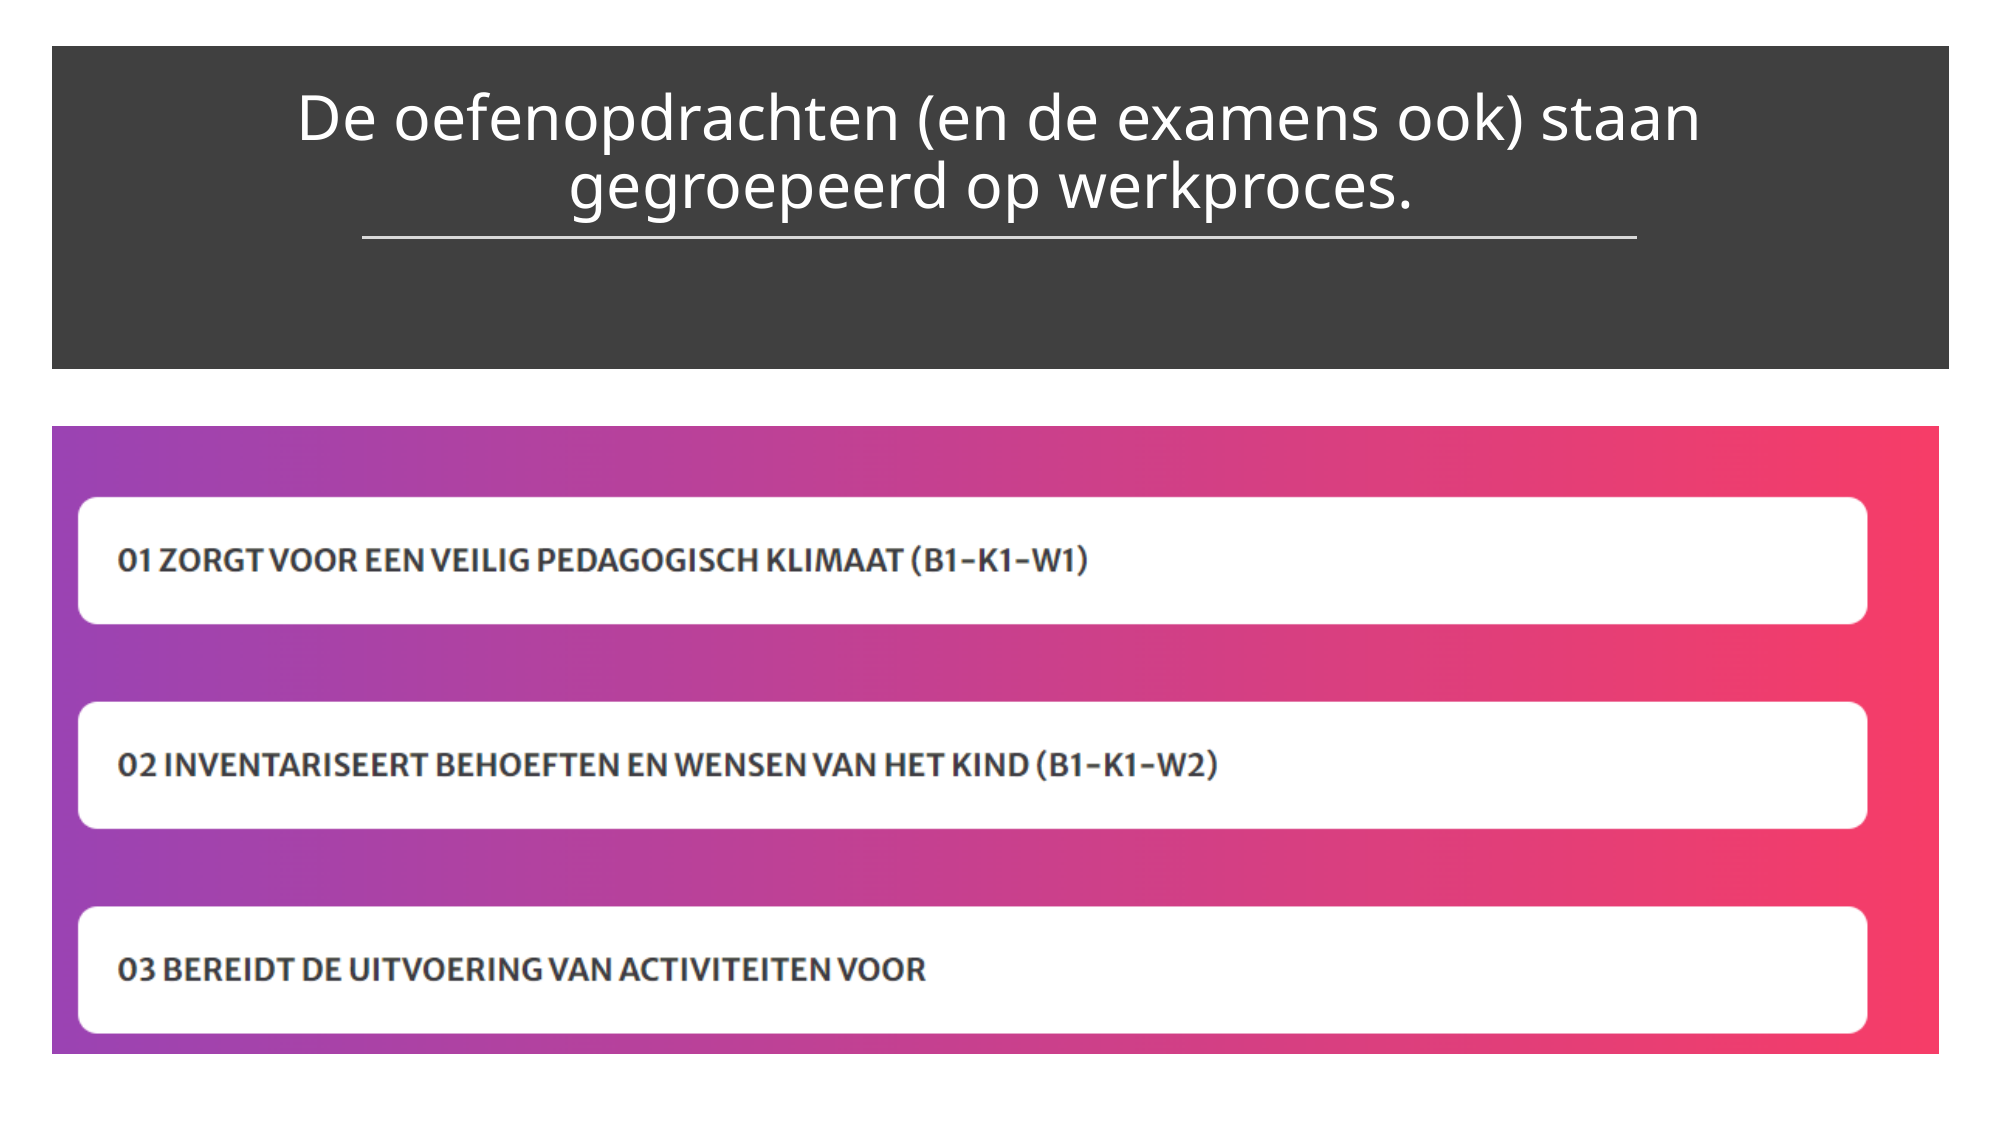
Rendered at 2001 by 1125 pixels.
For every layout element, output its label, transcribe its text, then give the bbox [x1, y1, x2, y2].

text_box [61, 55, 1939, 360]
title De oefenopdrachten (en de examens ook) staan gegroepeerd op werkproces. [86, 76, 1914, 230]
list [52, 426, 1939, 1054]
